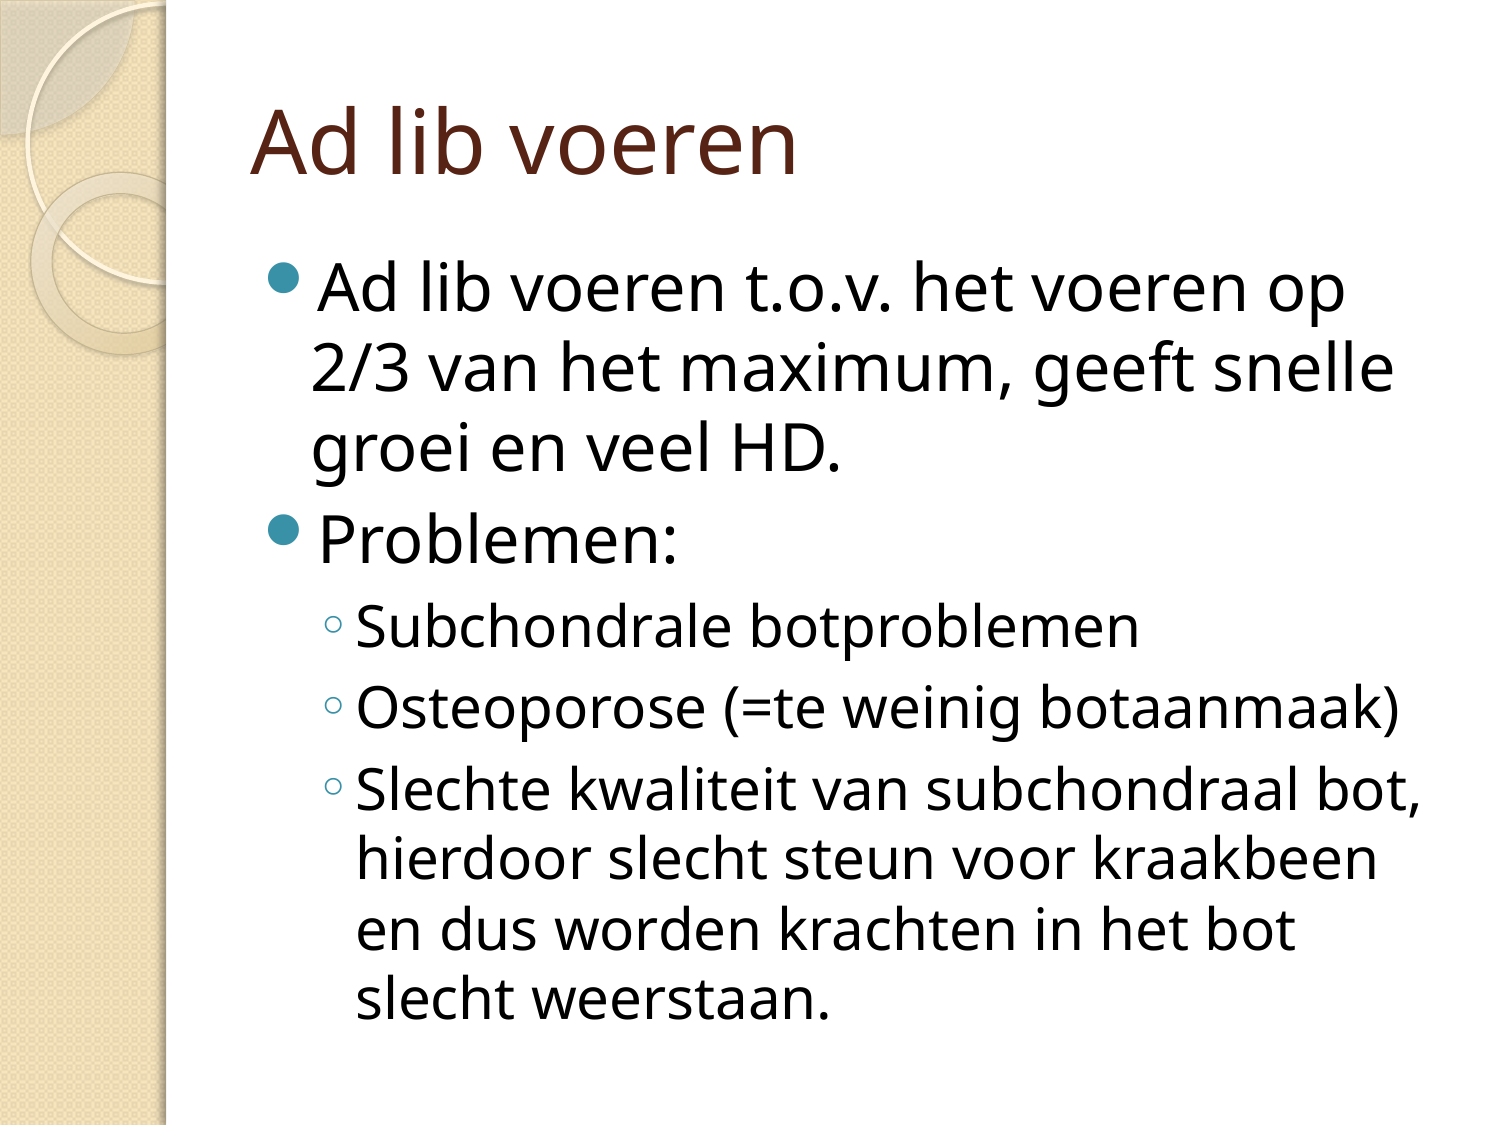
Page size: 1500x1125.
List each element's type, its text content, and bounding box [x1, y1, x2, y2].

title Ad lib voeren [235, 45, 1466, 233]
list Ad lib voeren t.o.v. het voeren op 2/3 van het maximum, geeft snelle groei en veel HD. Problemen: Subchondrale botproblemen Osteoporose (=te weinig botaanmaak) Slechte kwaliteit van subchondraal bot, hierdoor slecht steun voor kraakbeen en dus worden krachten in het bot slecht weerstaan. [235, 237, 1466, 1025]
